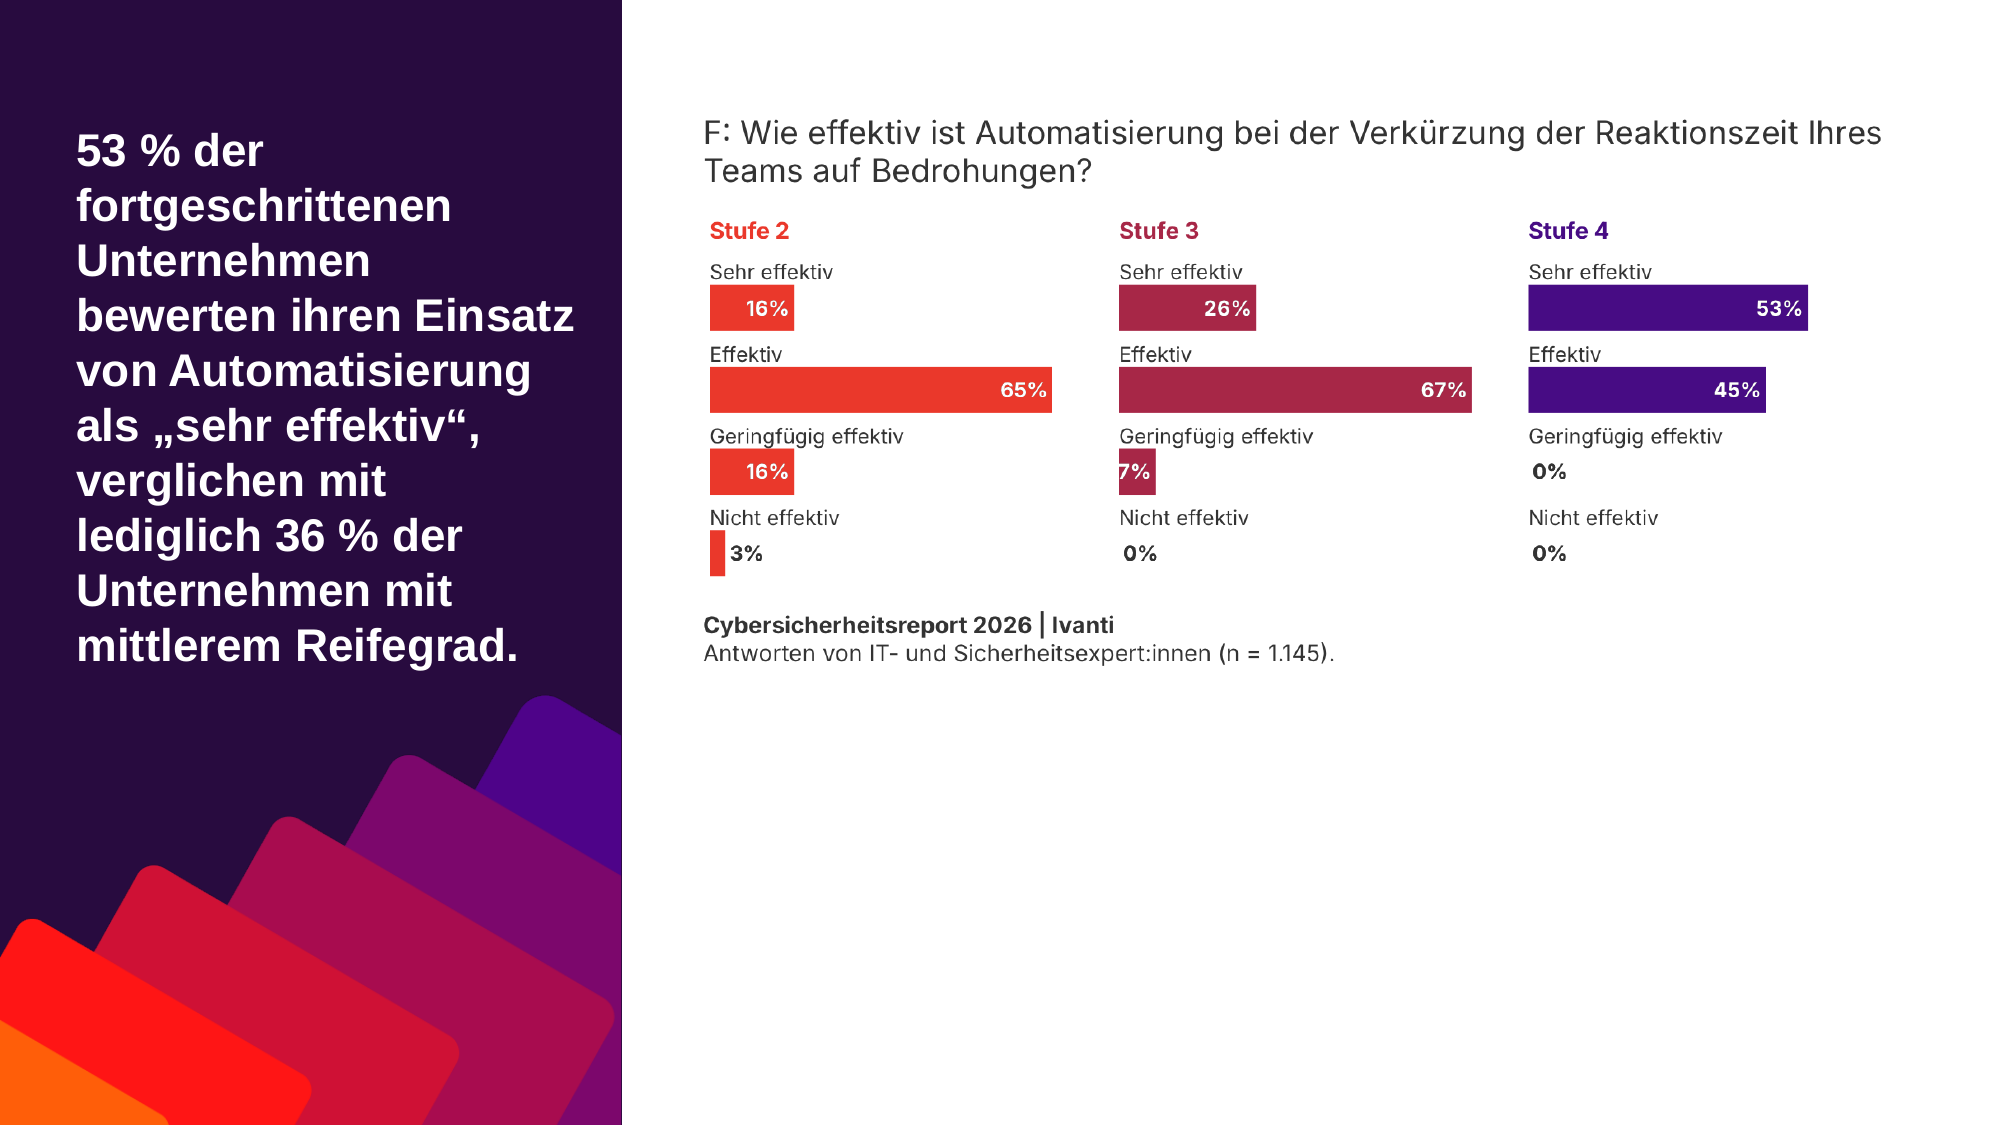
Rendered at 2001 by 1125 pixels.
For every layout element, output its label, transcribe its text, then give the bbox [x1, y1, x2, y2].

picture [0, 618, 622, 1125]
picture [682, 85, 1916, 684]
text_box 53 % der fortgeschrittenen Unternehmen bewerten ihren Einsatz von Automatisierung als „sehr effektiv“, verglichen mit lediglich 36 % der Unternehmen mit mittlerem Reifegrad. [61, 113, 600, 618]
text_box [0, 0, 622, 619]
